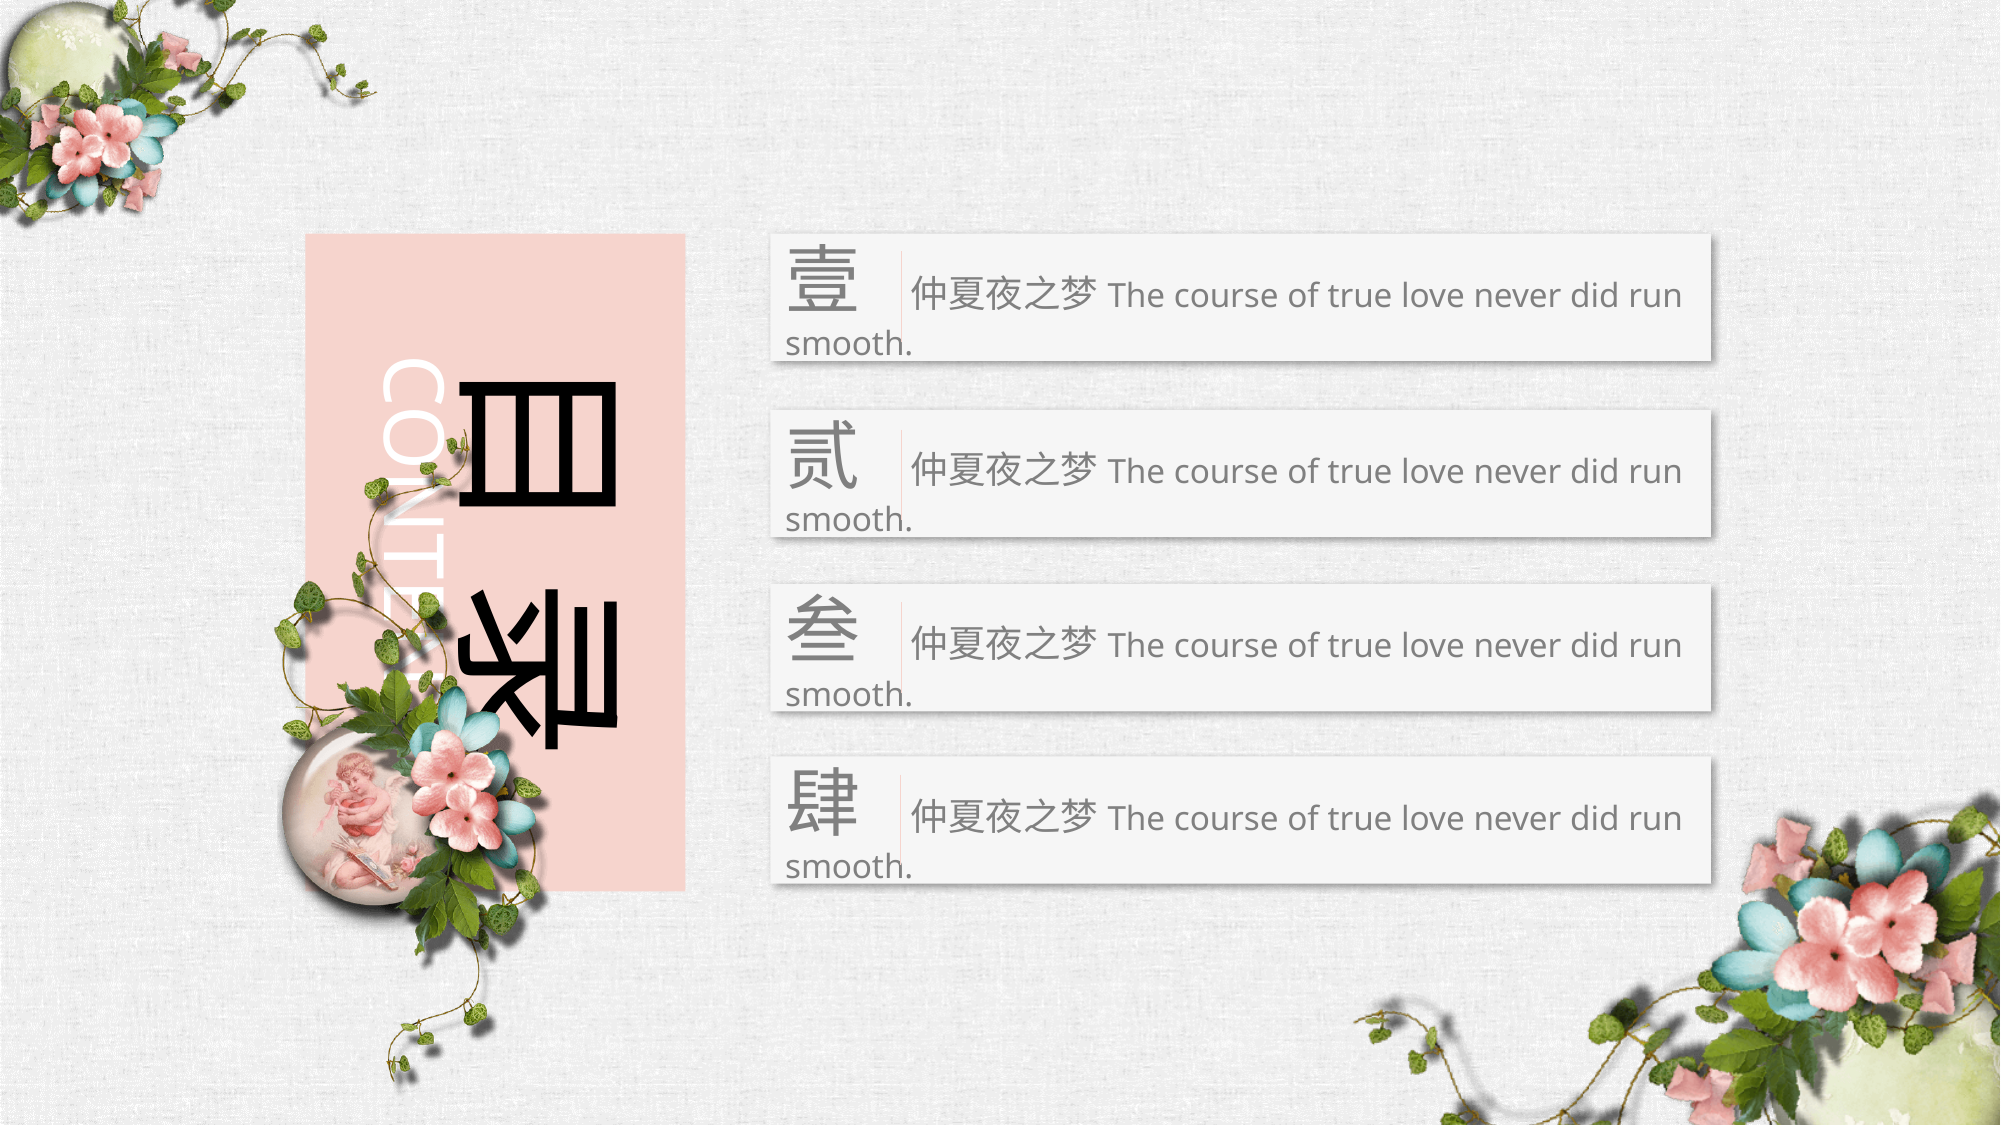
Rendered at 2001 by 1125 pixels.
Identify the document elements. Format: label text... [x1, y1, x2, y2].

text_box 壹 仲夏夜之梦The course of true love never did run smooth. [769, 233, 1712, 362]
text_box [398, 233, 686, 404]
text_box [304, 398, 344, 404]
picture [0, 0, 2001, 1125]
text_box 贰 仲夏夜之梦The course of true love never did run smooth. [791, 409, 1712, 538]
text_box CONTENT [344, 339, 476, 404]
text_box 目 录 [411, 338, 665, 404]
text_box 肆 仲夏夜之梦The course of true love never did run smooth. [791, 755, 1318, 885]
text_box 叁 仲夏夜之梦The course of true love never did run smooth. [791, 583, 1318, 712]
